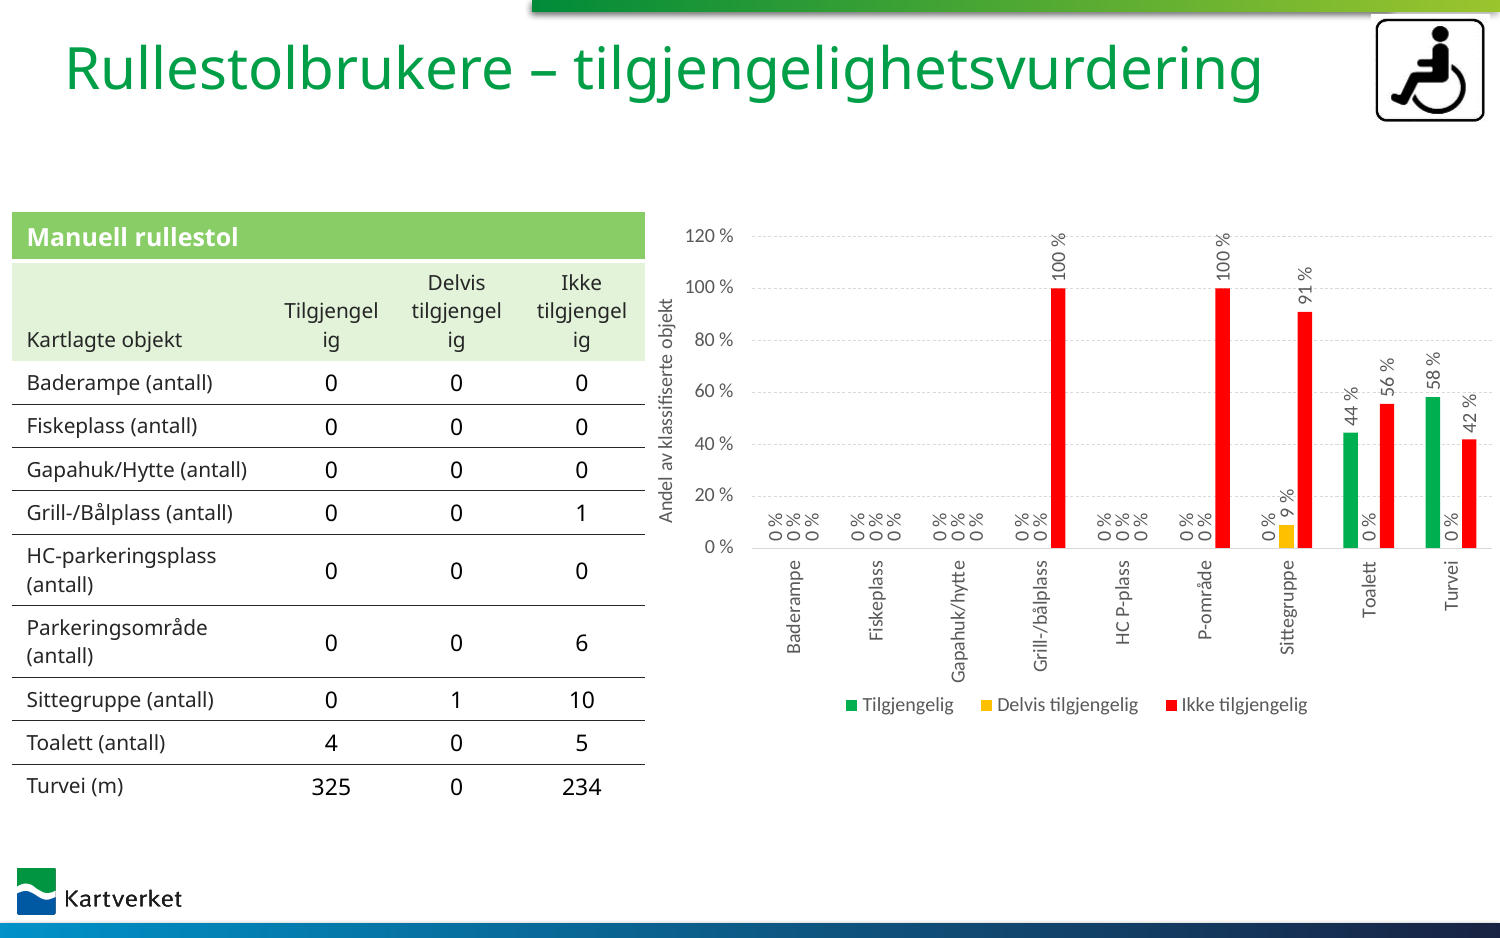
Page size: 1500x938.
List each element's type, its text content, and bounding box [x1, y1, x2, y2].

table_cell Fiskeplass (antall) [12, 405, 269, 447]
table_cell 0 [269, 678, 394, 720]
table_cell 0 [269, 361, 394, 404]
table_cell 0 [269, 448, 394, 490]
table_cell Ikke tilgjengelig [519, 263, 638, 361]
table_cell 0 [519, 405, 638, 447]
table_header Manuell rullestol [12, 212, 645, 259]
table_cell Toalett (antall) [12, 721, 269, 764]
table_cell 4 [269, 721, 394, 764]
table_cell Grill-/Bålplass (antall) [12, 491, 269, 534]
table_cell Kartlagte objekt [12, 263, 269, 361]
table_cell 6 [519, 606, 638, 677]
table_cell Delvis tilgjengelig [394, 263, 519, 361]
table_cell 5 [519, 721, 645, 764]
picture [643, 218, 1500, 728]
table_cell HC-parkeringsplass (antall) [12, 535, 269, 605]
table_cell 1 [519, 491, 638, 534]
table_cell 10 [519, 678, 638, 720]
table_cell 325 [269, 765, 394, 807]
table_cell 0 [394, 606, 519, 677]
picture [1371, 13, 1491, 127]
table_cell 0 [394, 448, 519, 490]
table_cell 0 [519, 448, 638, 490]
table_cell Parkeringsområde (antall) [12, 606, 269, 677]
table_cell Baderampe (antall) [12, 361, 269, 404]
table_cell Tilgjengelig [269, 263, 394, 361]
table_cell 0 [394, 491, 519, 534]
table_cell 0 [269, 606, 394, 677]
table_cell 0 [394, 721, 519, 764]
table_cell 0 [394, 361, 519, 404]
table_cell 0 [269, 535, 394, 605]
table_cell 0 [394, 535, 519, 605]
table_cell Gapahuk/Hytte (antall) [12, 448, 269, 490]
table_cell 0 [269, 405, 394, 447]
table_cell 0 [519, 361, 638, 404]
table_cell 0 [519, 535, 638, 605]
table_cell 0 [269, 491, 394, 534]
table_cell Turvei (m) [12, 765, 269, 807]
table_cell 0 [394, 405, 519, 447]
table_cell Sittegruppe (antall) [12, 678, 269, 720]
text_box Rullestolbrukere – tilgjengelighetsvurdering [49, 12, 1372, 109]
table_cell 1 [394, 678, 519, 720]
table_cell 234 [519, 765, 645, 807]
table_cell 0 [394, 765, 519, 807]
